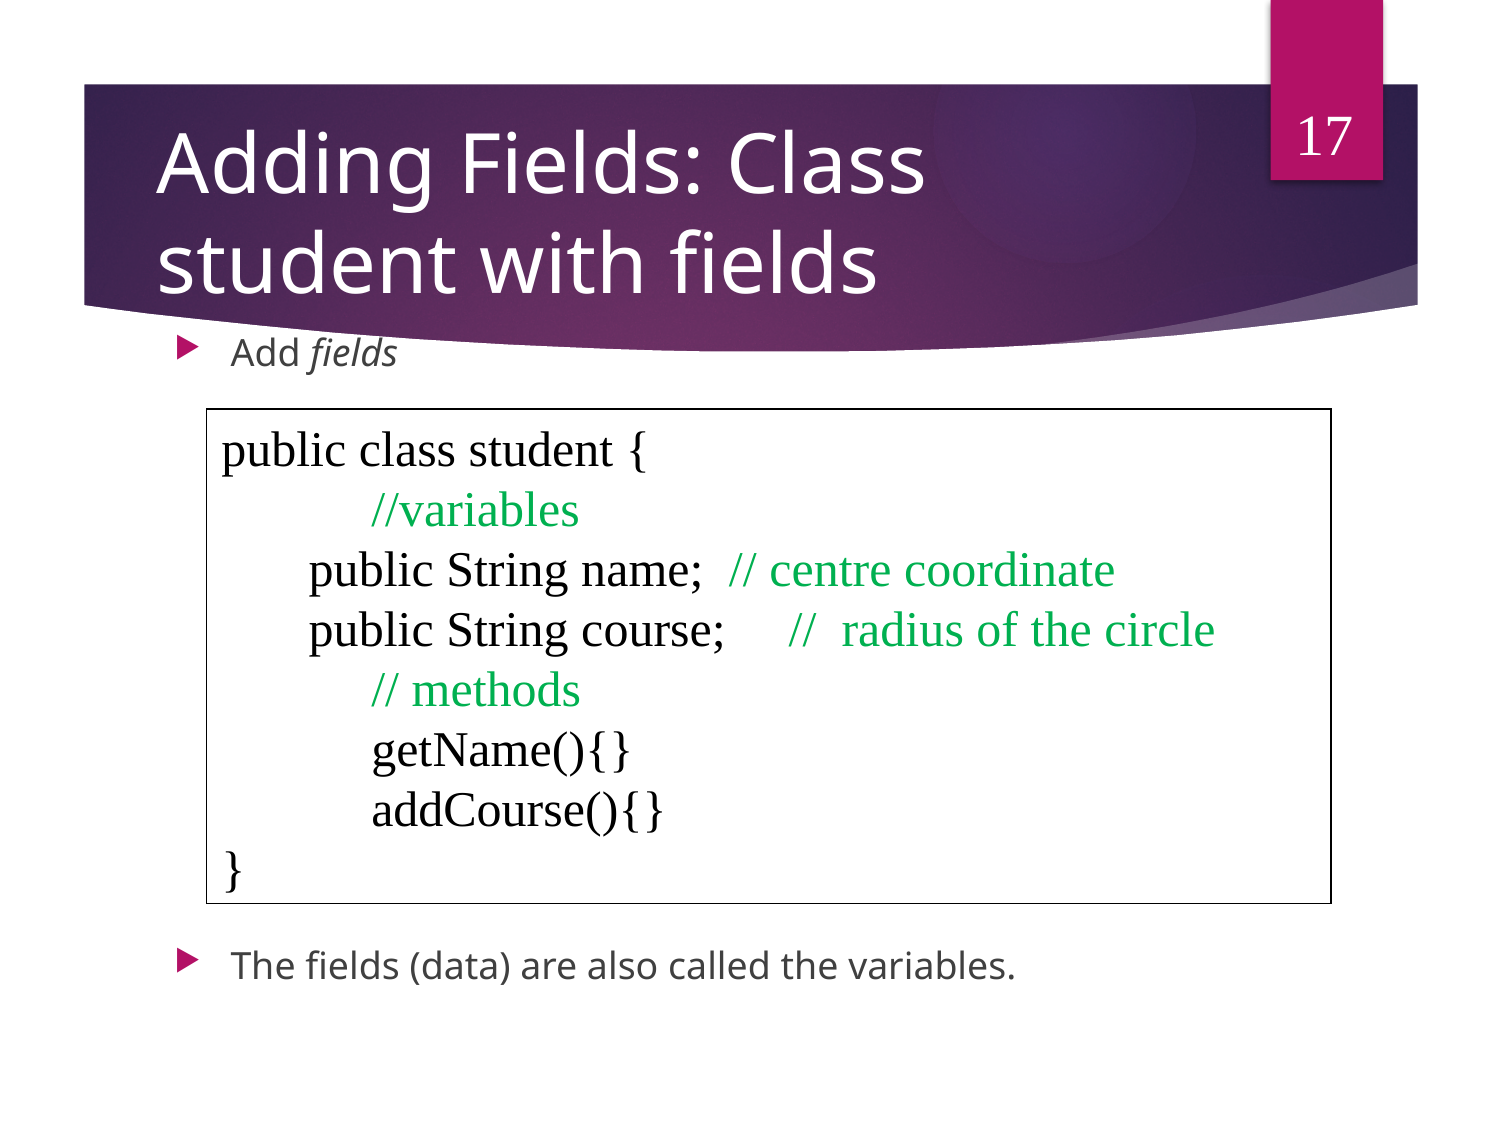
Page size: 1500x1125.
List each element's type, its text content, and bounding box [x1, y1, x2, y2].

title Adding Fields: Class student with fields [141, 152, 1183, 269]
list Add fields The fields (data) are also called the variables. [159, 326, 1201, 1125]
slide_number 17 [1259, 48, 1390, 175]
text_box public class student { //variables public String name; // centre coordinate public String course; // radius of the circle // methods getName(){} addCourse(){} } [206, 408, 1332, 904]
